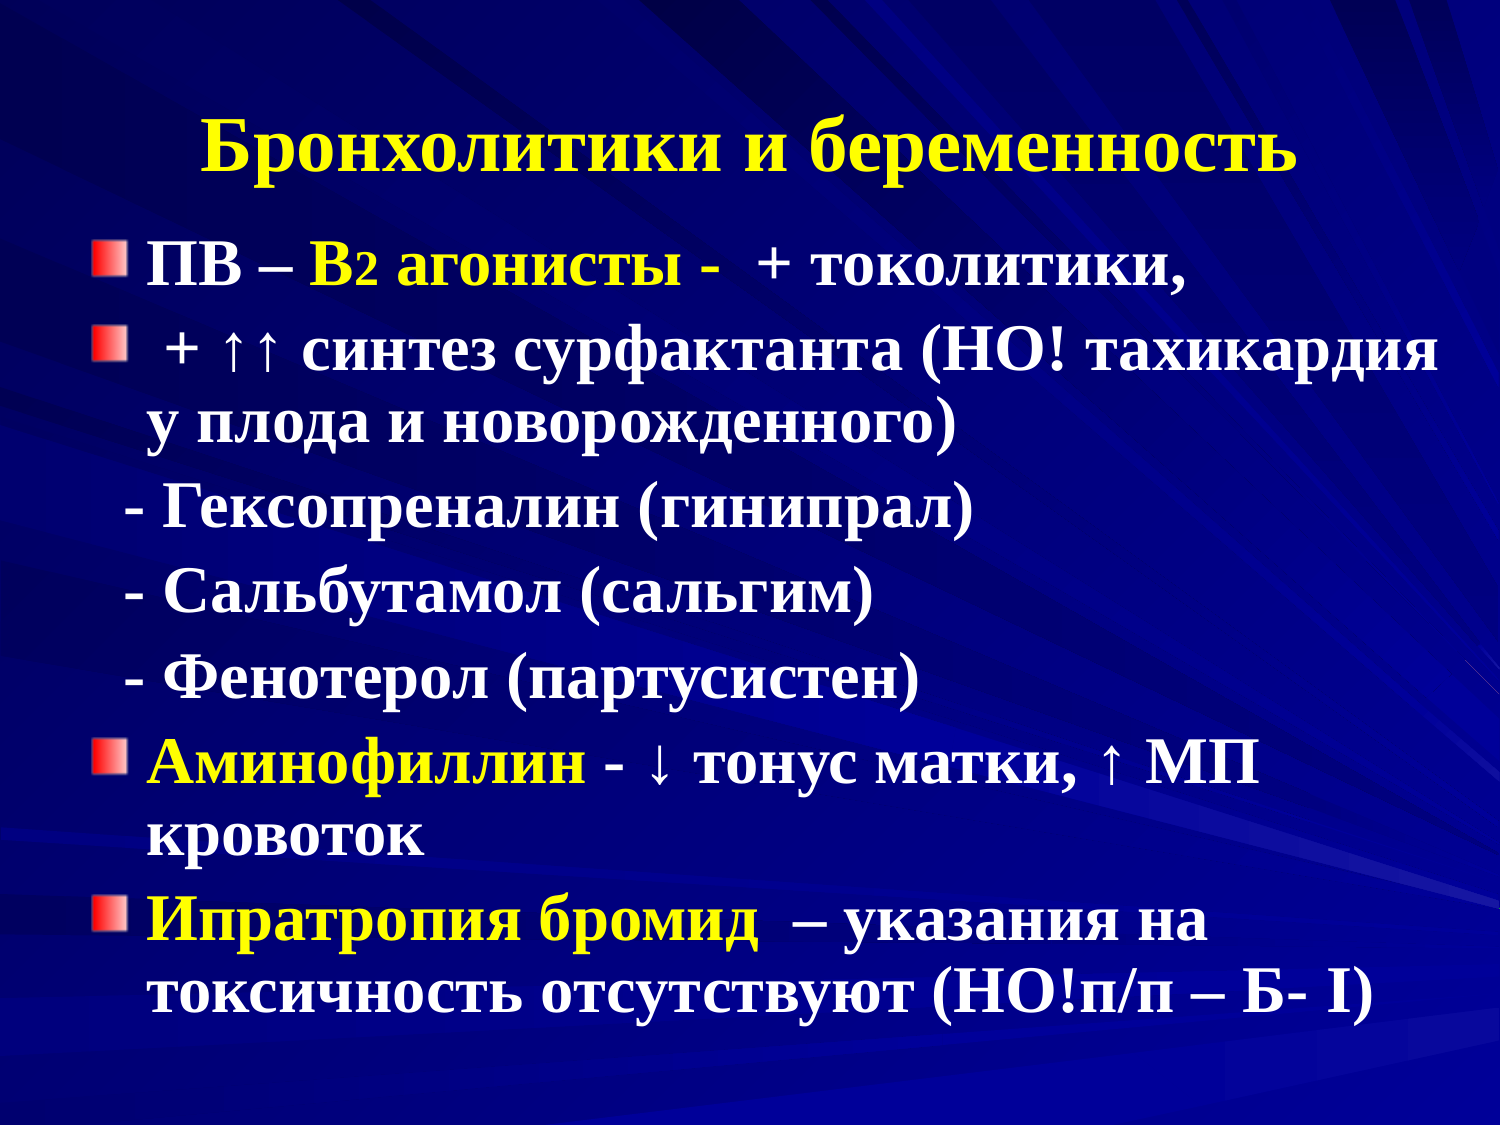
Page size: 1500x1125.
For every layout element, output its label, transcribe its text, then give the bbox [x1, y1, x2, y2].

picture [90, 323, 132, 366]
title Бронхолитики и беременность [74, 45, 1426, 219]
picture [90, 736, 132, 779]
picture [90, 238, 132, 281]
picture [90, 893, 132, 936]
list ПВ – В2 агонисты - + токолитики, + ↑↑ синтез сурфактанта (НО! тахикардия у плода и новорожденного) - Гексопреналин (гинипрал) - Сальбутамол (сальгим) - Фенотерол (партусистен) Аминофиллин - ↓ тонус матки, ↑ МП кровоток Ипратропия бромид – указания на токсичность отсутствуют (НО!п/п – Б- I) [74, 219, 1460, 1095]
